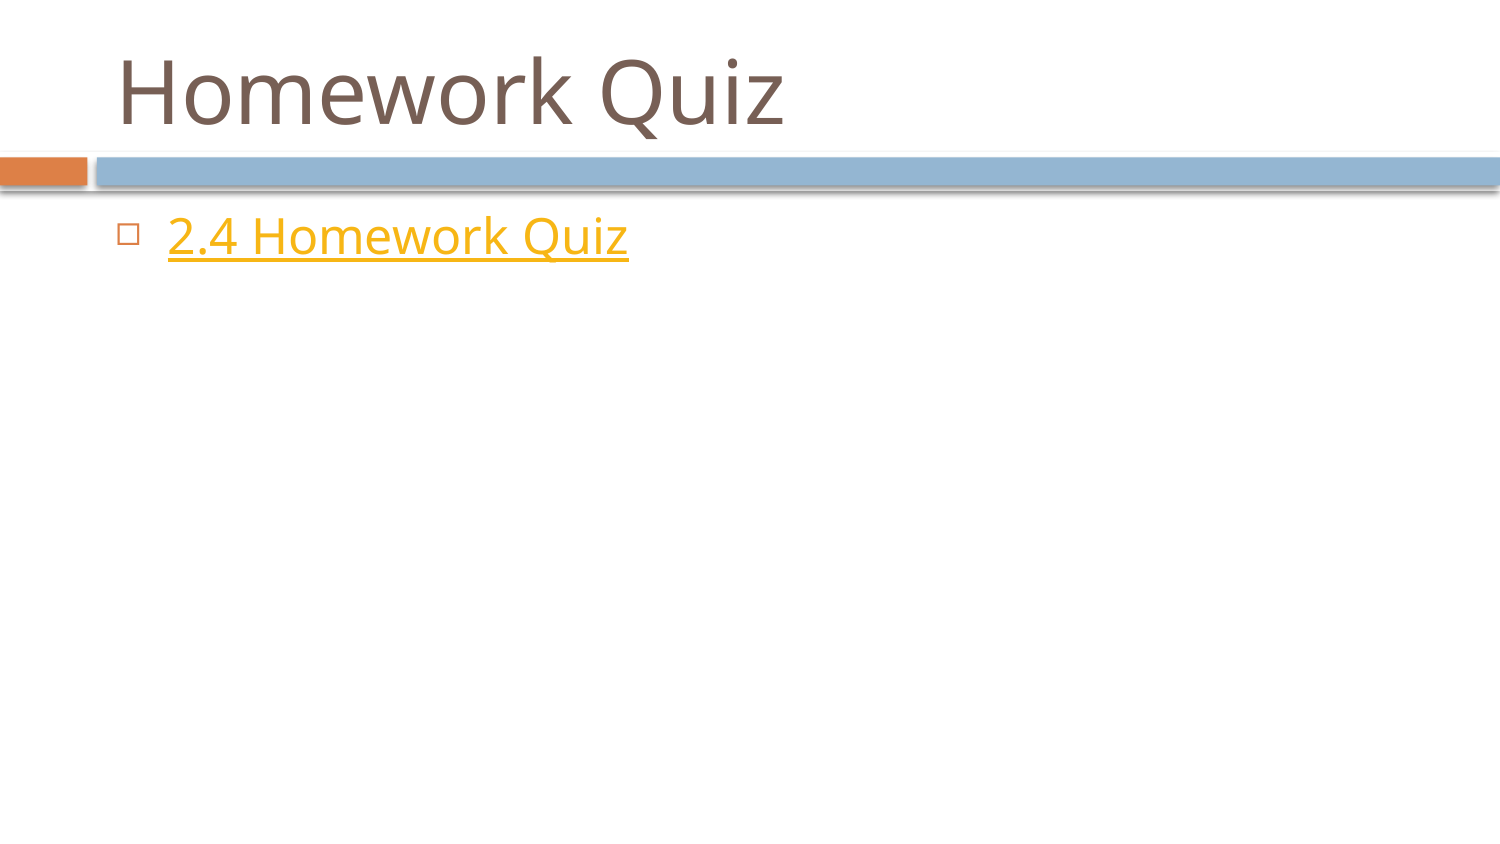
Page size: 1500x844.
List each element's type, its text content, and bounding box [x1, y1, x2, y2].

title Homework Quiz [100, 28, 1438, 150]
list 2.4 Homework Quiz [100, 196, 1438, 750]
